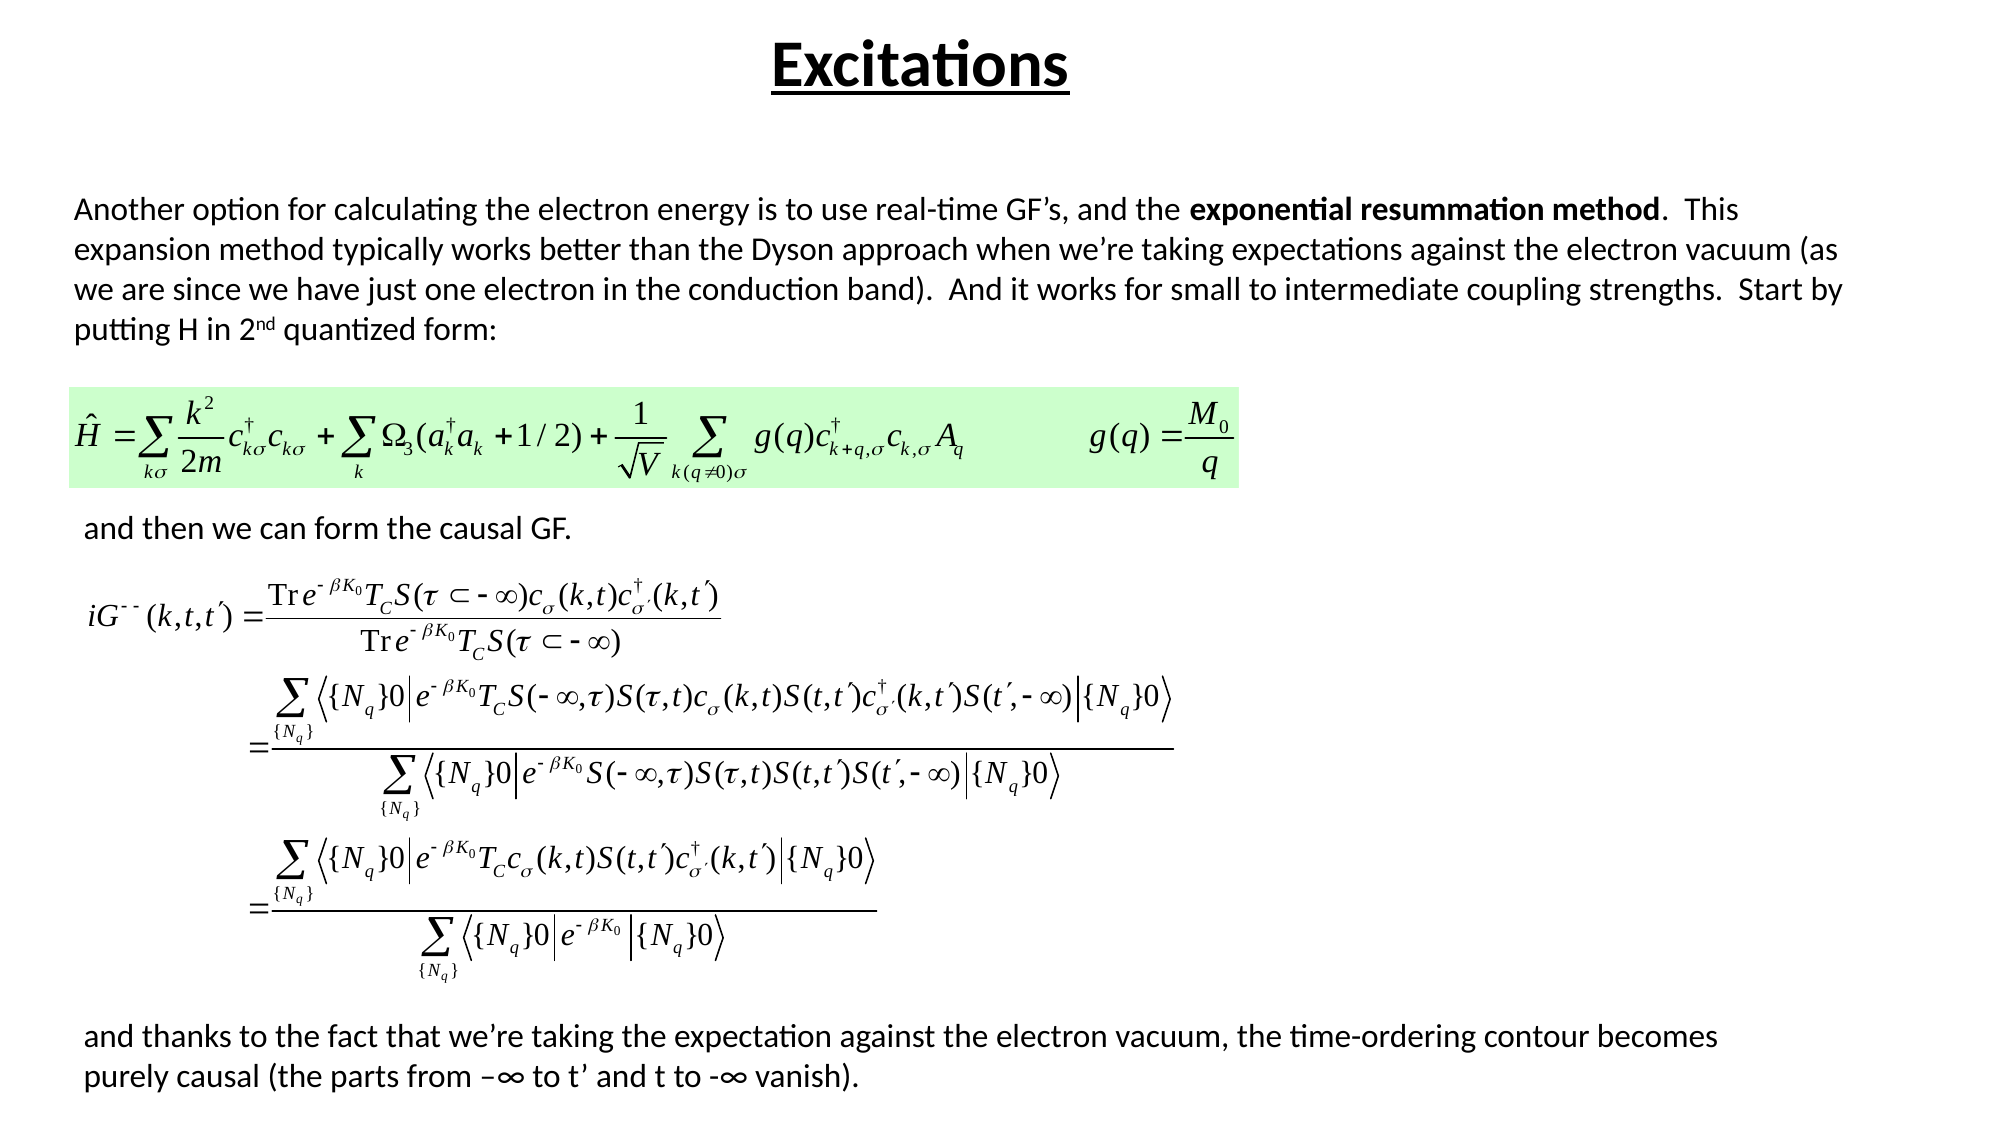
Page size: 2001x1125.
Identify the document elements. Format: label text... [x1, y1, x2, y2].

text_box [83, 569, 1180, 990]
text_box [68, 387, 1239, 489]
title Excitations [629, 8, 1212, 109]
text_box and thanks to the fact that we’re taking the expectation against the electron vacuum, the time-ordering contour becomes purely causal (the parts from –∞ to t’ and t to -∞ vanish). [68, 1006, 1823, 1102]
text_box and then we can form the causal GF. [68, 499, 640, 554]
text_box Another option for calculating the electron energy is to use real-time GF’s, and the exponential resummation method. This expansion method typically works better than the Dyson approach when we’re taking expectations against the electron vacuum (as we are since we have just one electron in the conduction band). And it works for small to intermediate coupling strengths. Start by putting H in 2nd quantized form: [59, 179, 1862, 355]
